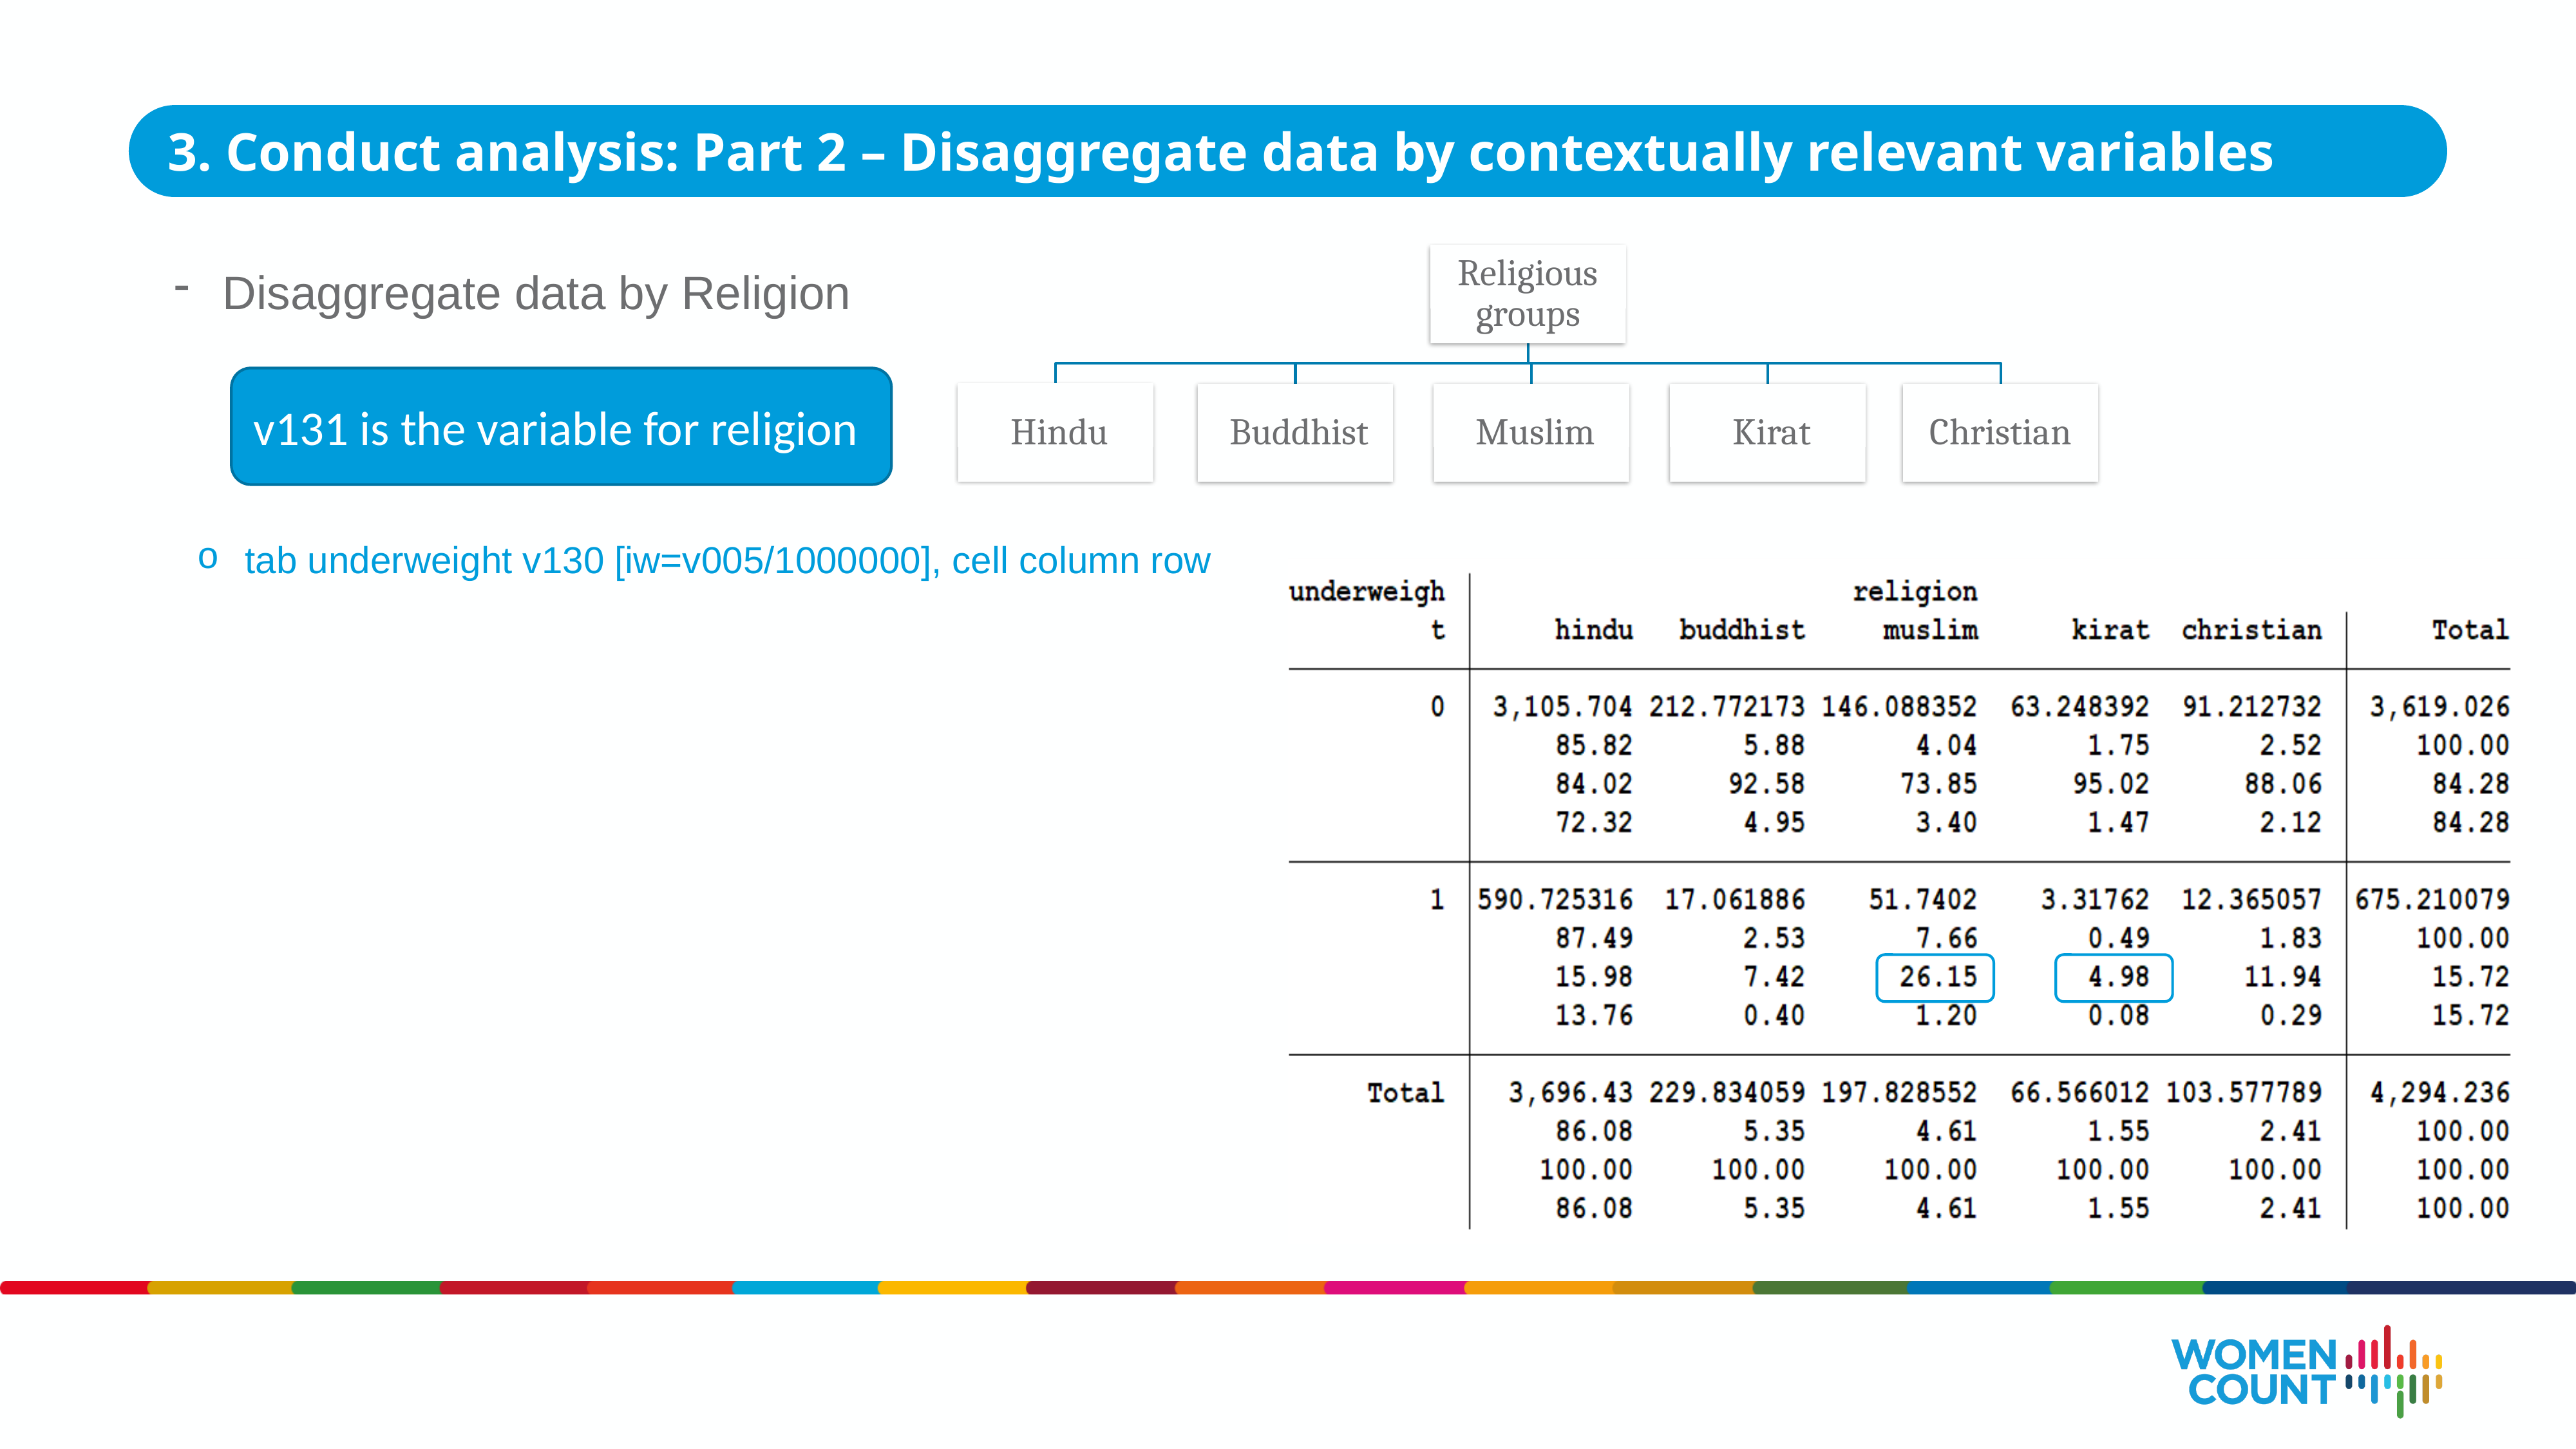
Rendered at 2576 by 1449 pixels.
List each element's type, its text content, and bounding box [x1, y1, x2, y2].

text_box tab underweight v130 [iw=v005/1000000], cell column row [128, 531, 1647, 586]
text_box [1287, 558, 2531, 1245]
text_box v131 is the variable for religion [230, 366, 893, 486]
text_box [958, 243, 2099, 484]
list 3. Conduct analysis: Part 2 – Disaggregate data by contextually relevant variables [167, 119, 2411, 182]
text_box Disaggregate data by Religion [165, 257, 954, 324]
